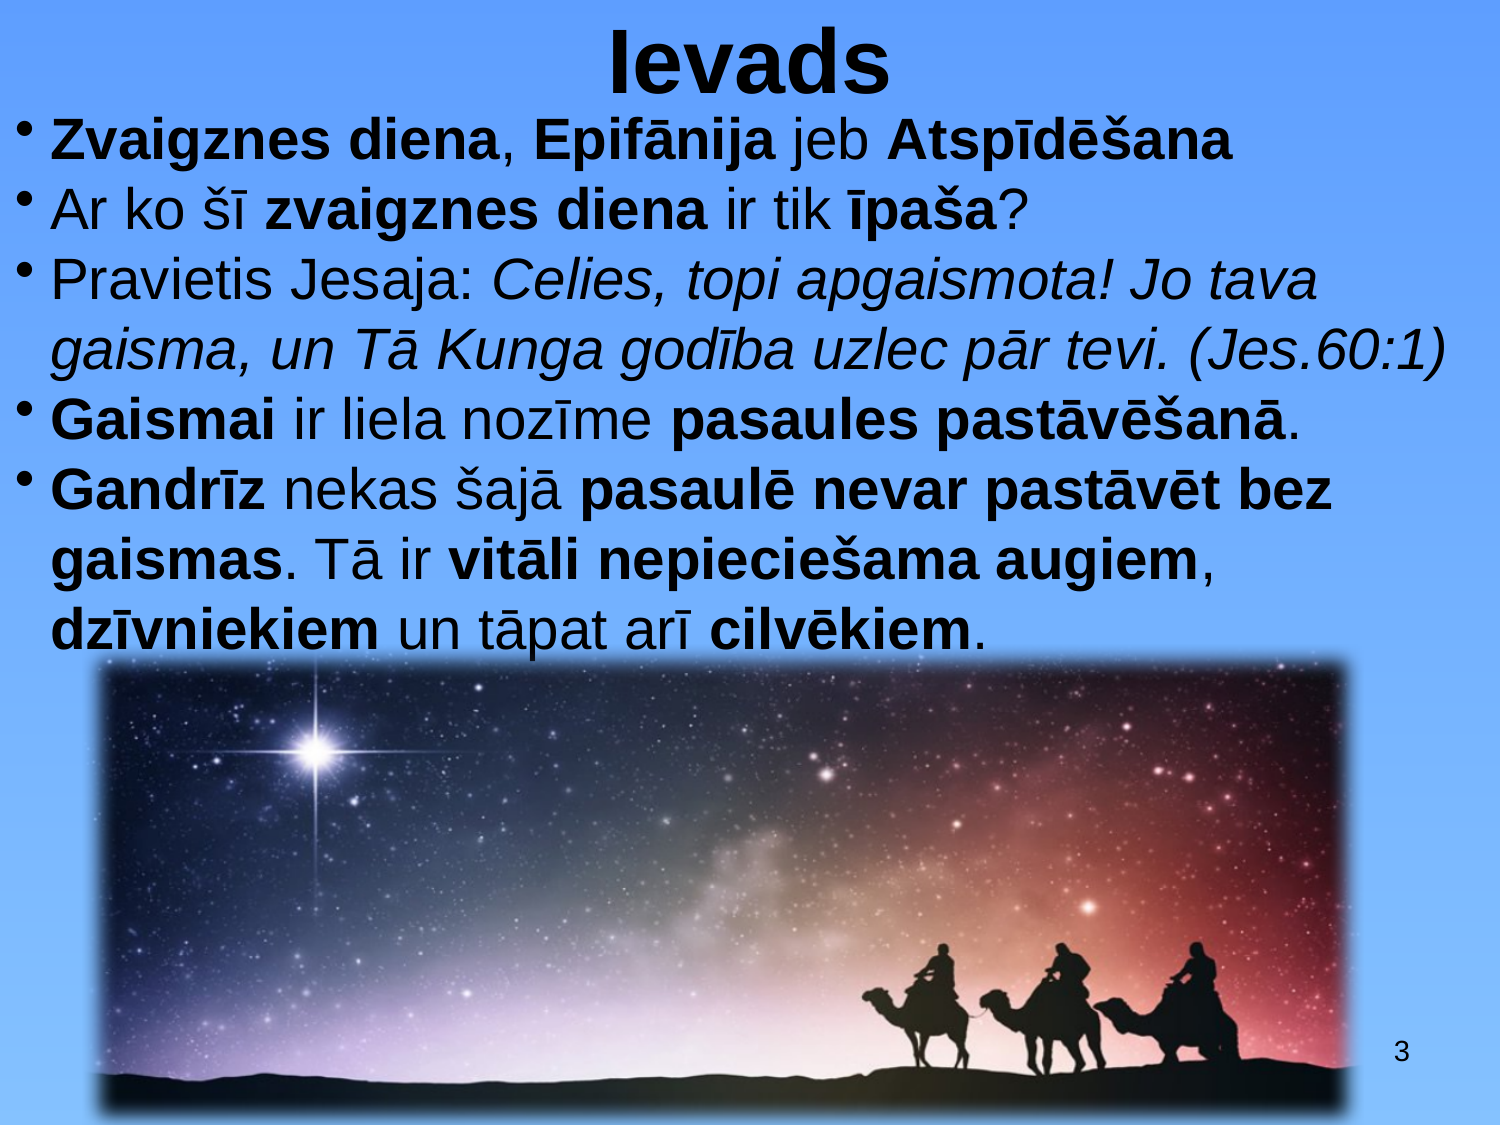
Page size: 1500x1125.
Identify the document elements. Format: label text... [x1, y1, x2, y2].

picture [81, 644, 1364, 1125]
title Ievads [0, 0, 1500, 93]
slide_number 3 [1369, 1024, 1426, 1103]
text_box Zvaigznes diena, Epifānija jeb Atspīdēšana Ar ko šī zvaigznes diena ir tik īpaša? Pravietis Jesaja: Celies, topi apgaismota! Jo tava gaisma, un Tā Kunga godība uzlec pār tevi. (Jes.60:1) Gaismai ir liela nozīme pasaules pastāvēšanā. Gandrīz nekas šajā pasaulē nevar pastāvēt bez gaismas. Tā ir vitāli nepieciešama augiem, dzīvniekiem un tāpat arī cilvēkiem. [0, 93, 1500, 669]
